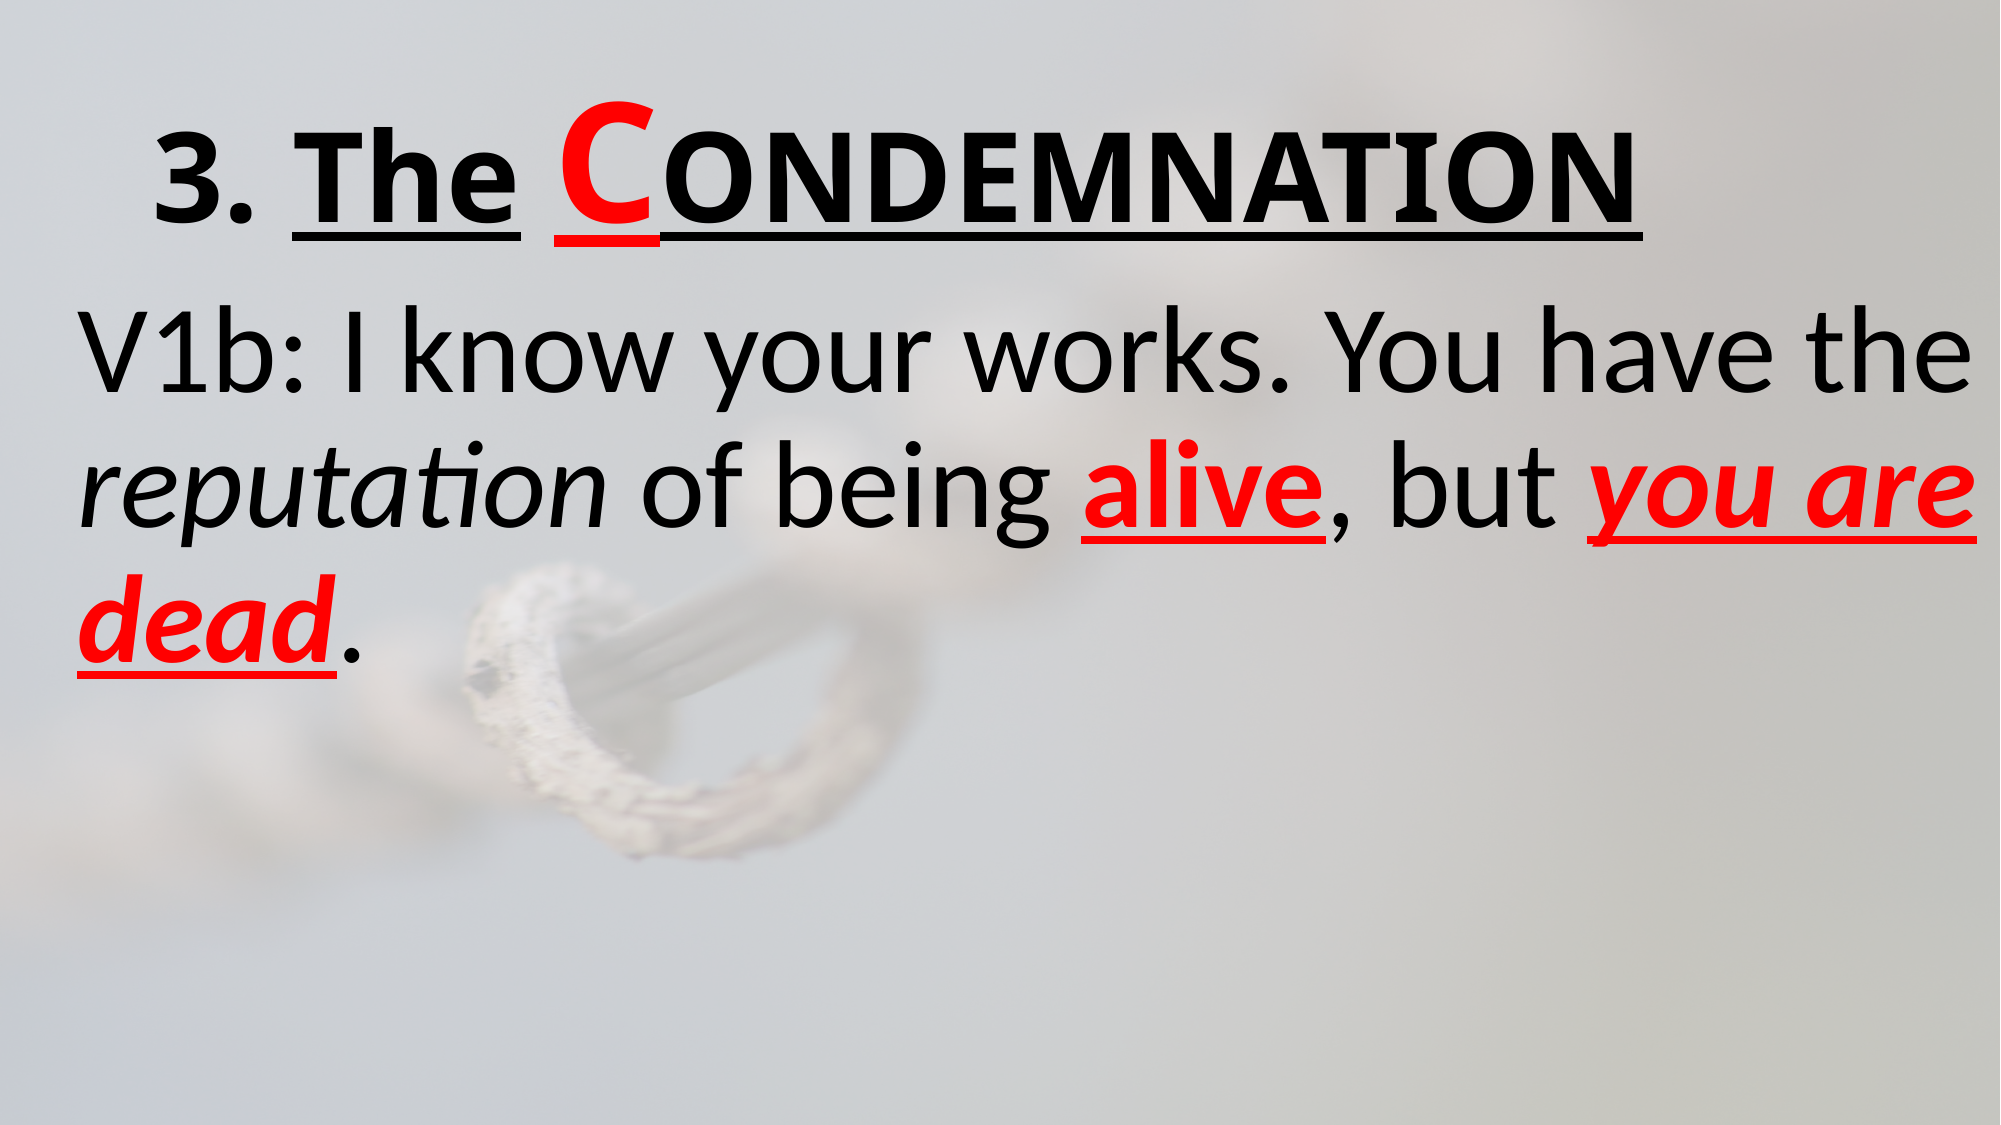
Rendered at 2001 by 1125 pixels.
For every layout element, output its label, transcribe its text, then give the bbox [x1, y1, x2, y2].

list V1b: I know your works. You have the reputation of being alive, but you are dead. [62, 277, 2000, 1018]
title 3. The CONDEMNATION [137, 59, 1863, 277]
